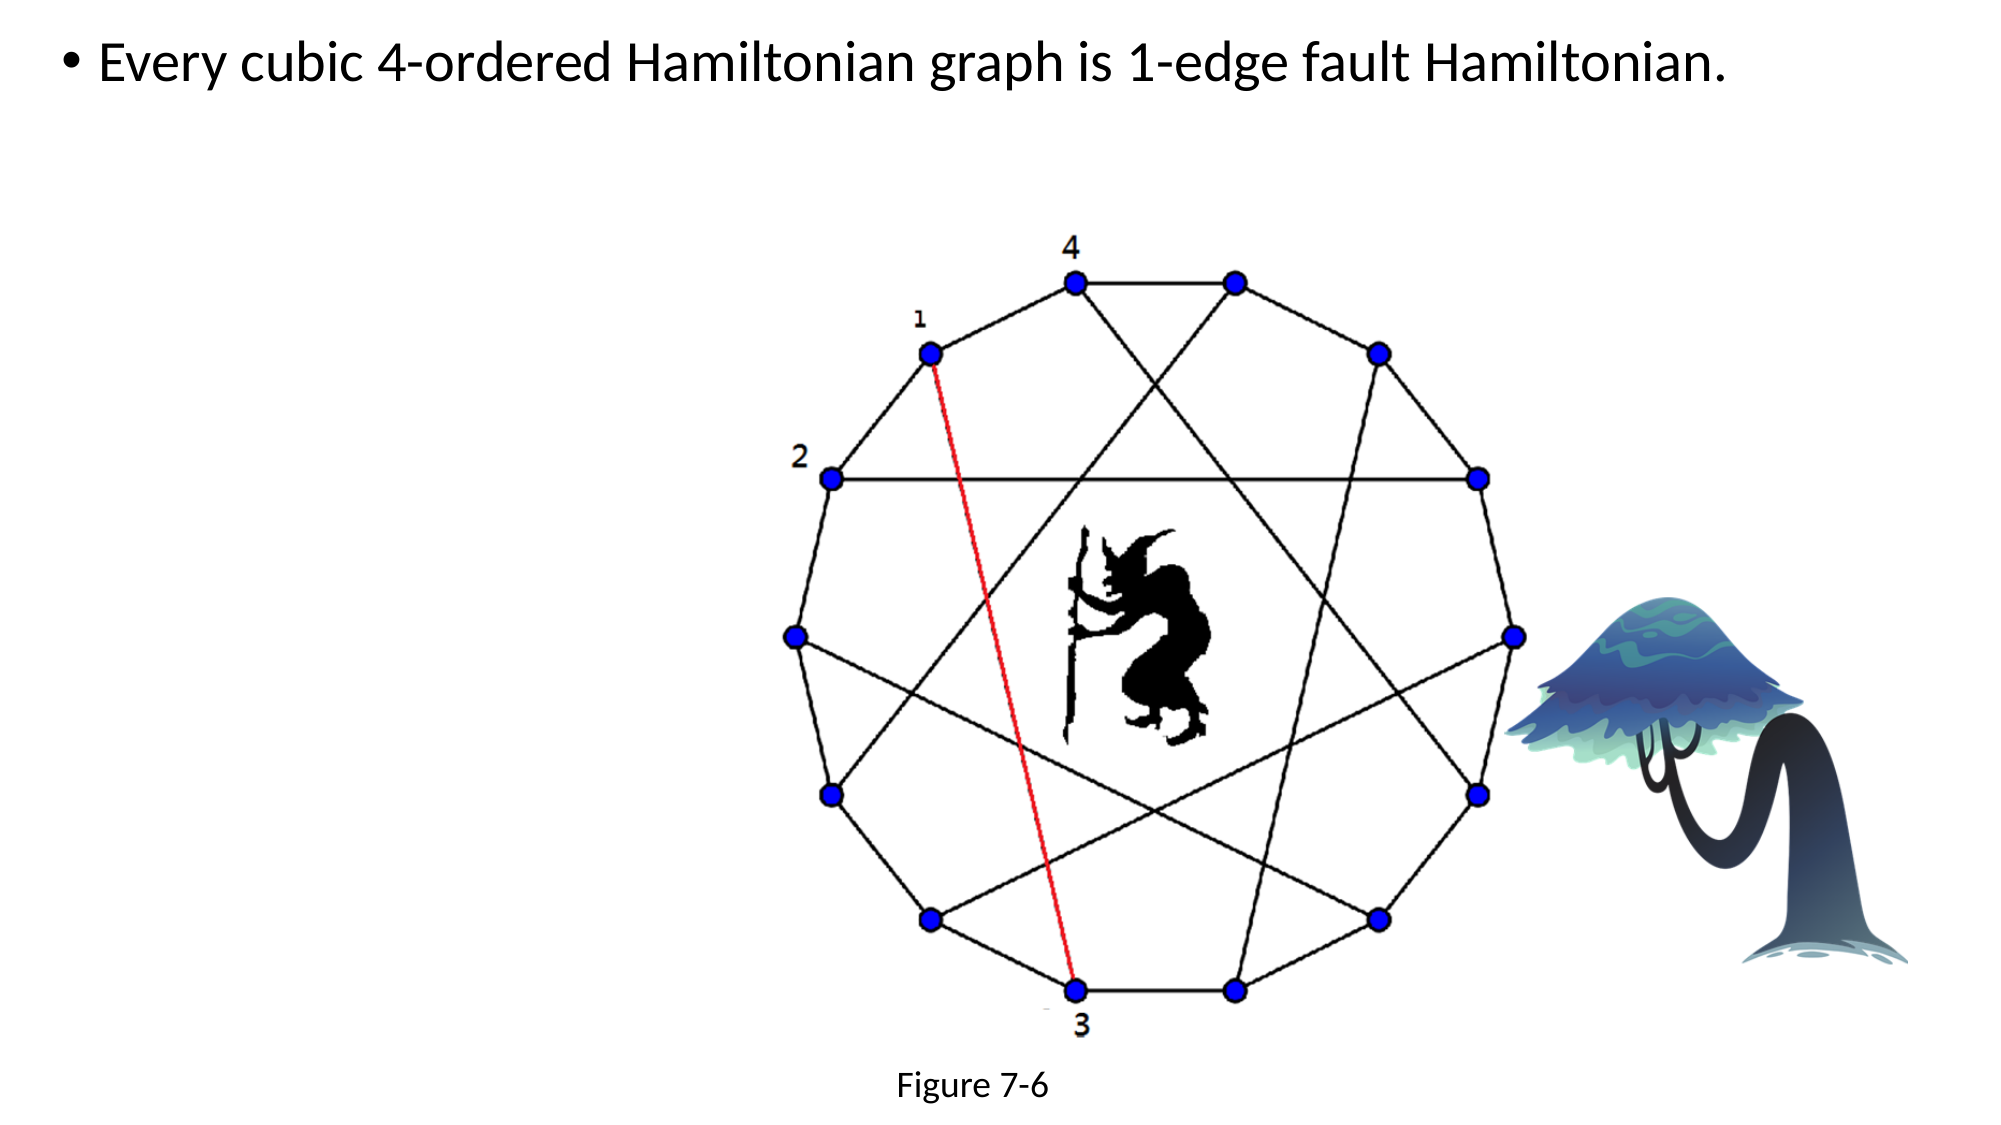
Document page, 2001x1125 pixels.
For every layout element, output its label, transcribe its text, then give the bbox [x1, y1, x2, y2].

text_box Figure 7-6 [881, 1059, 1065, 1113]
picture [771, 228, 1908, 1059]
list Every cubic 4-ordered Hamiltonian graph is 1-edge fault Hamiltonian. [46, 23, 1772, 175]
